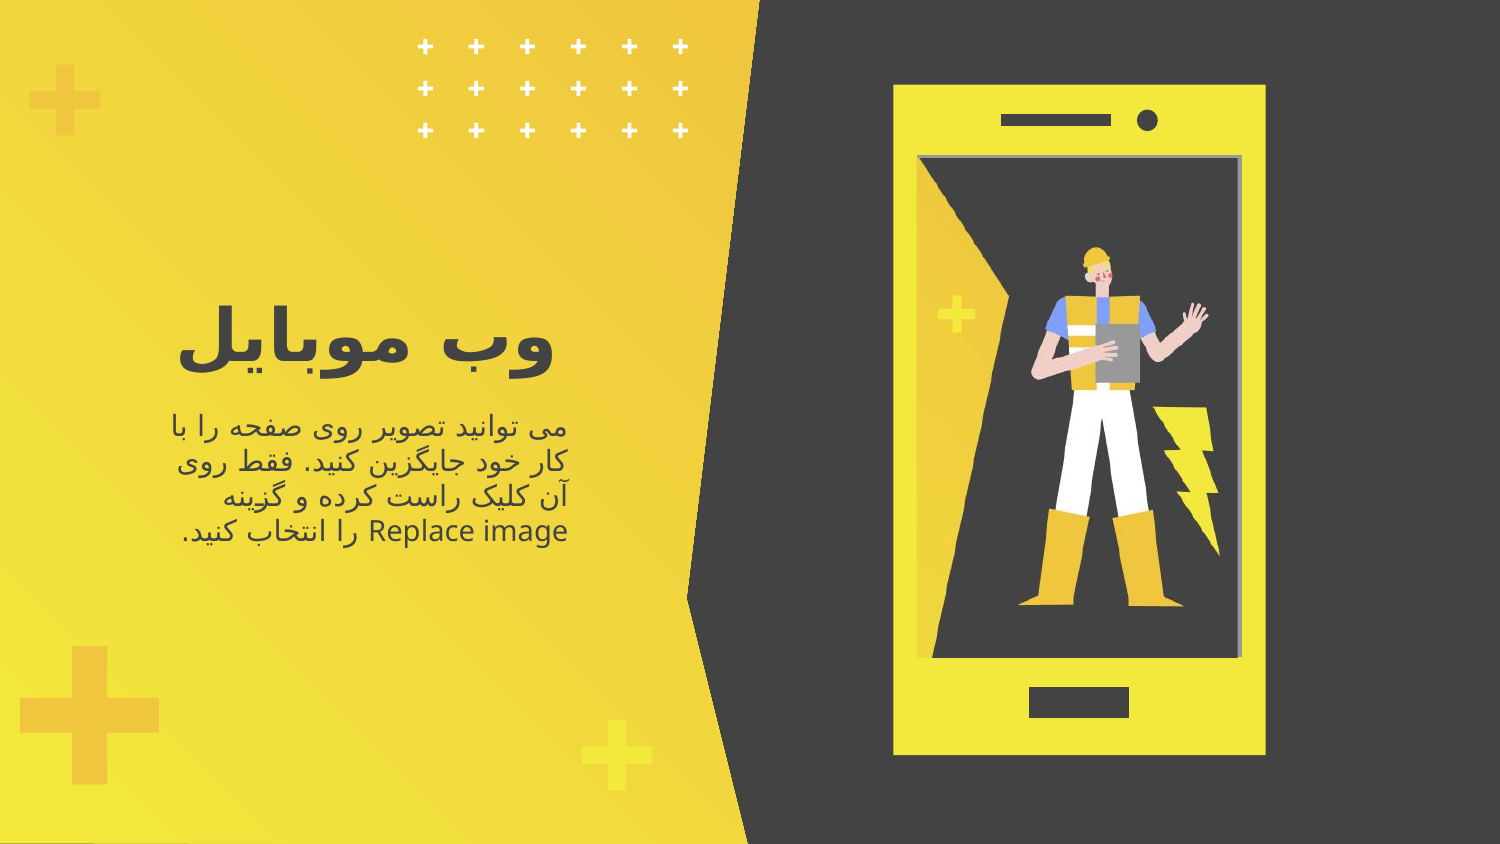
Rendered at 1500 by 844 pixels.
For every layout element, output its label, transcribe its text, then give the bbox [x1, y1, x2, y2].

title وب موبایل [130, 273, 574, 368]
picture [916, 157, 1238, 658]
subtitle می توانید تصویر روی صفحه را با کار خود جایگزین کنید. فقط روی آن کلیک راست کرده و گزینه Replace image را انتخاب کنید. [130, 392, 584, 570]
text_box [893, 84, 1266, 756]
